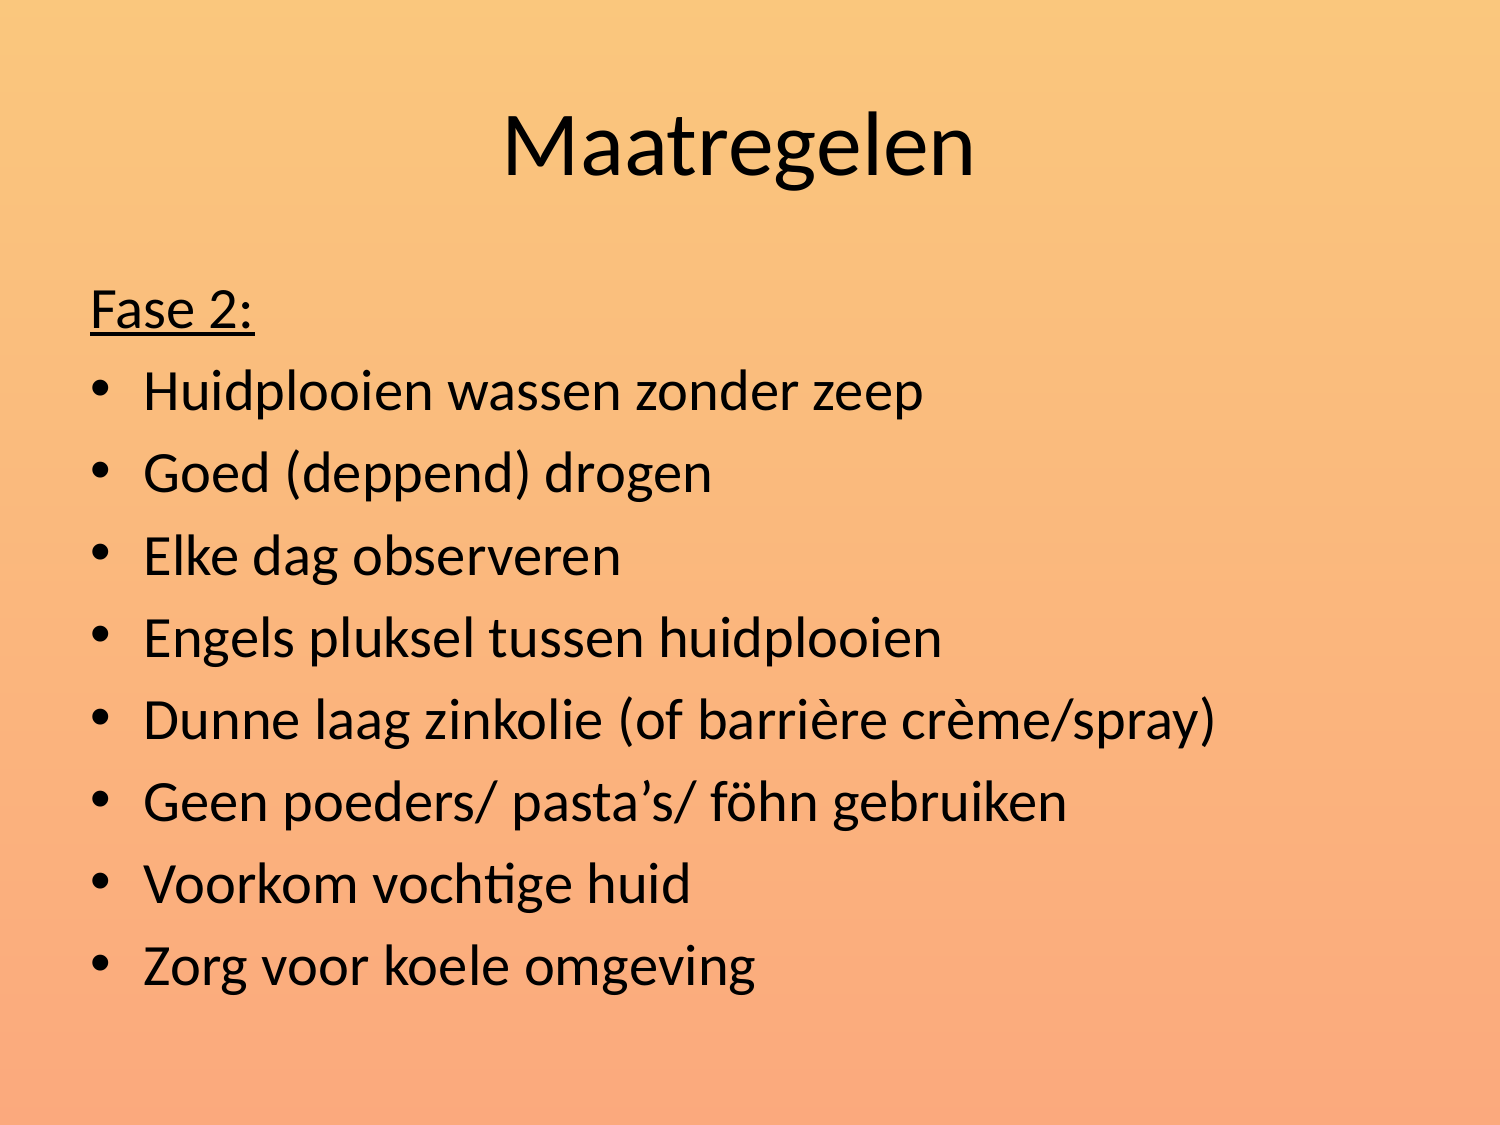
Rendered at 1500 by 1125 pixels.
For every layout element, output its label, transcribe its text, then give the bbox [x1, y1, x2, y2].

list Fase 2: Huidplooien wassen zonder zeep Goed (deppend) drogen Elke dag observeren Engels pluksel tussen huidplooien Dunne laag zinkolie (of barrière crème/spray) Geen poeders/ pasta’s/ föhn gebruiken Voorkom vochtige huid Zorg voor koele omgeving [75, 262, 1425, 1005]
title Maatregelen [75, 45, 1425, 233]
